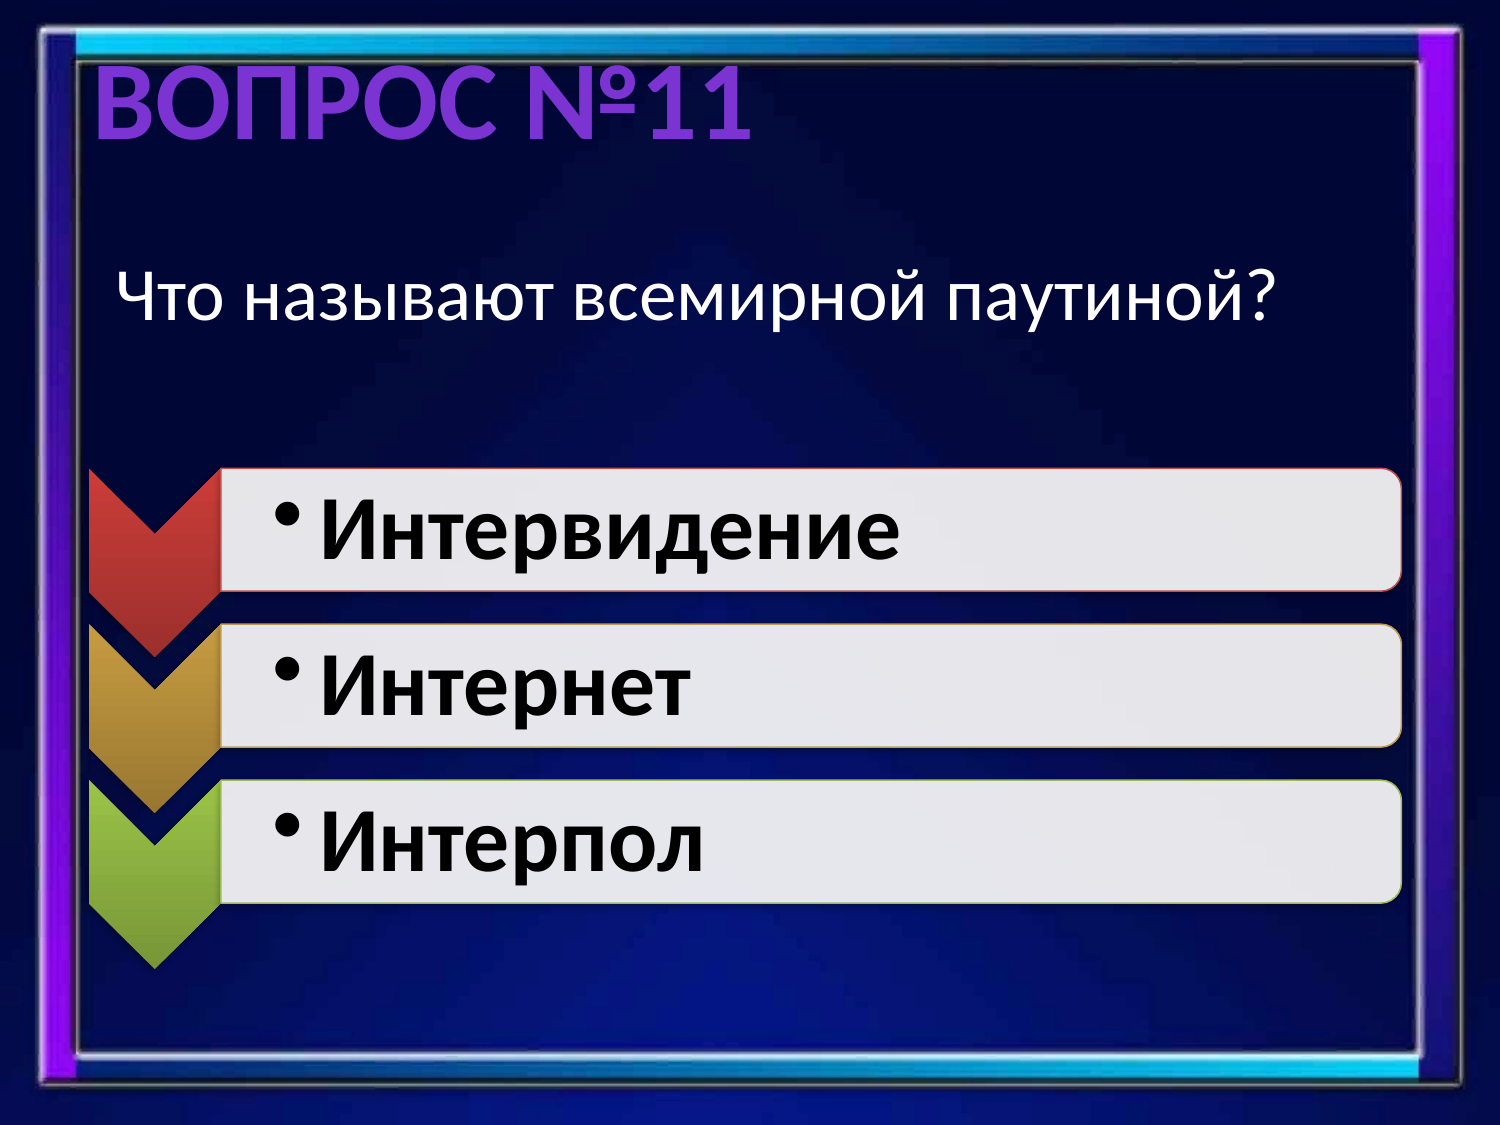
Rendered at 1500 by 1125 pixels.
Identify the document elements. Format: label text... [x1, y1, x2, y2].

picture [0, 0, 1500, 1125]
title Что называют всемирной паутиной? [100, 208, 1451, 374]
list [88, 467, 1402, 970]
text_box Вопрос №11 [77, 19, 771, 170]
